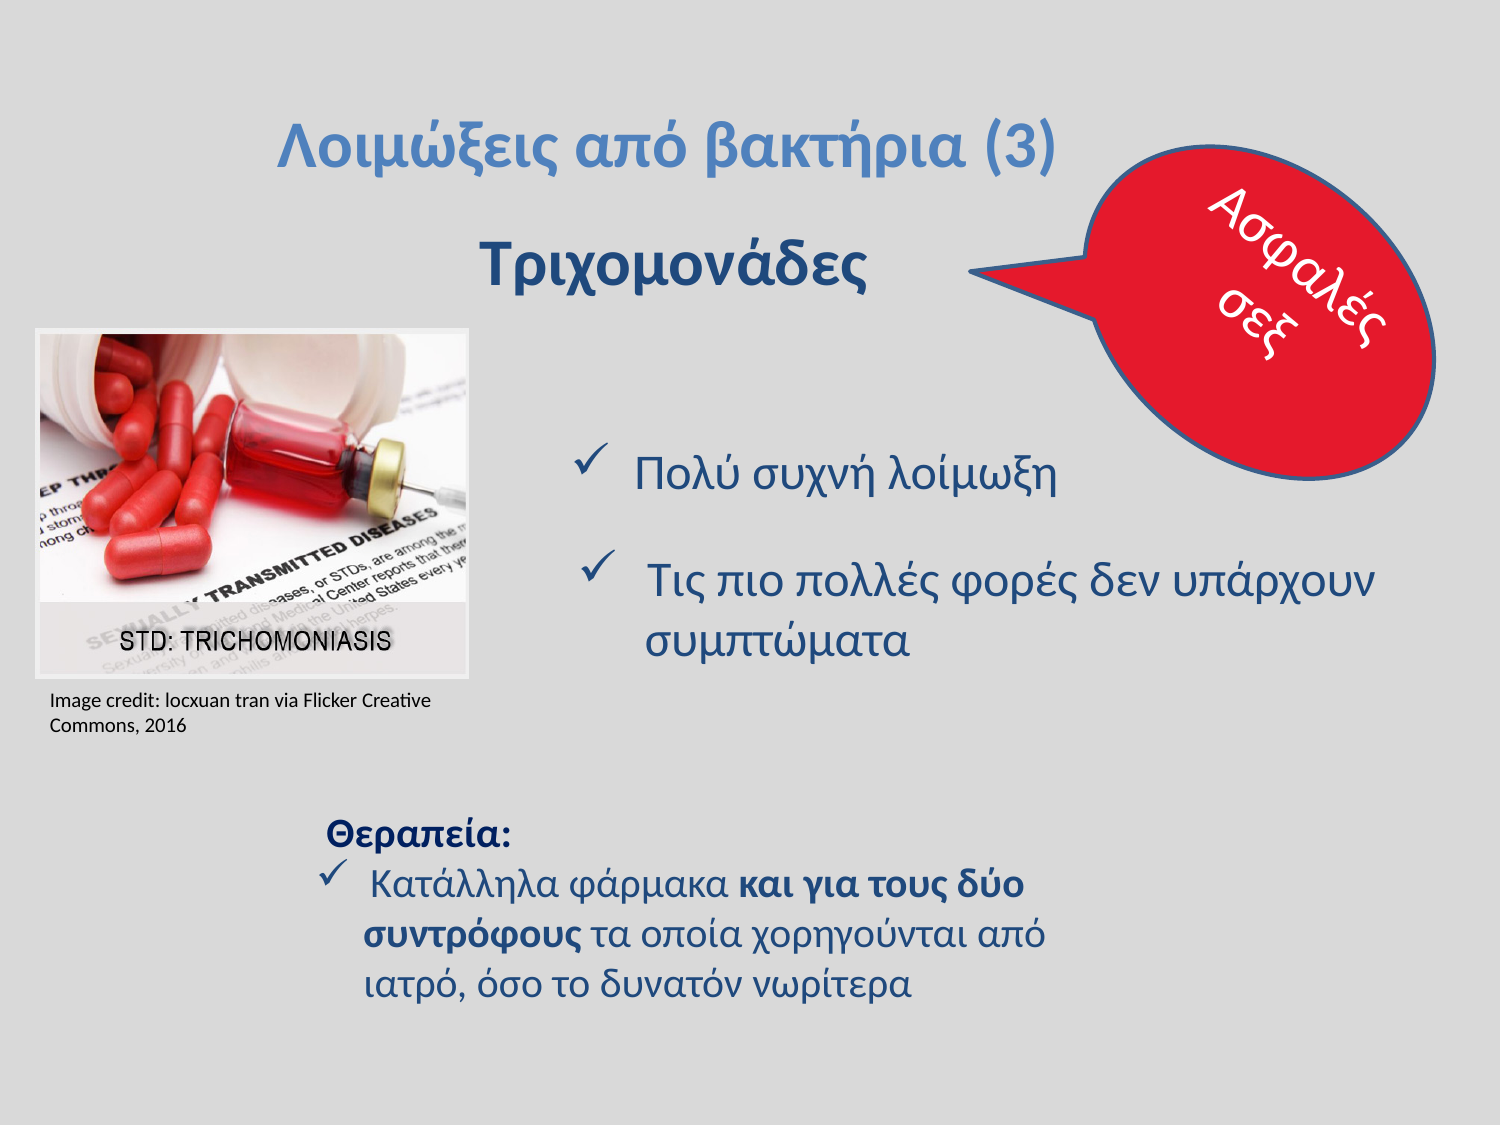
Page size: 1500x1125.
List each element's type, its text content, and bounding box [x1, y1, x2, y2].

text_box Ασφαλές σεξ [967, 144, 1437, 481]
text_box Τις πιο πολλές φορές δεν υπάρχουν συμπτώματα [562, 538, 1500, 674]
picture [34, 327, 469, 679]
text_box Πολύ συχνή λοίμωξη [555, 432, 1085, 508]
text_box Τριχομονάδες [421, 210, 926, 375]
text_box Λοιμώξεις από βακτήρια (3) [262, 93, 1074, 189]
text_box Θεραπεία: Κατάλληλα φάρμακα και για τους δύο συντρόφους τα οποία χορηγούνται από ιατρό, όσο το δυνατόν νωρίτερα [301, 798, 1183, 1014]
text_box Image credit: locxuan tran via Flicker Creative Commons, 2016 [35, 679, 528, 745]
